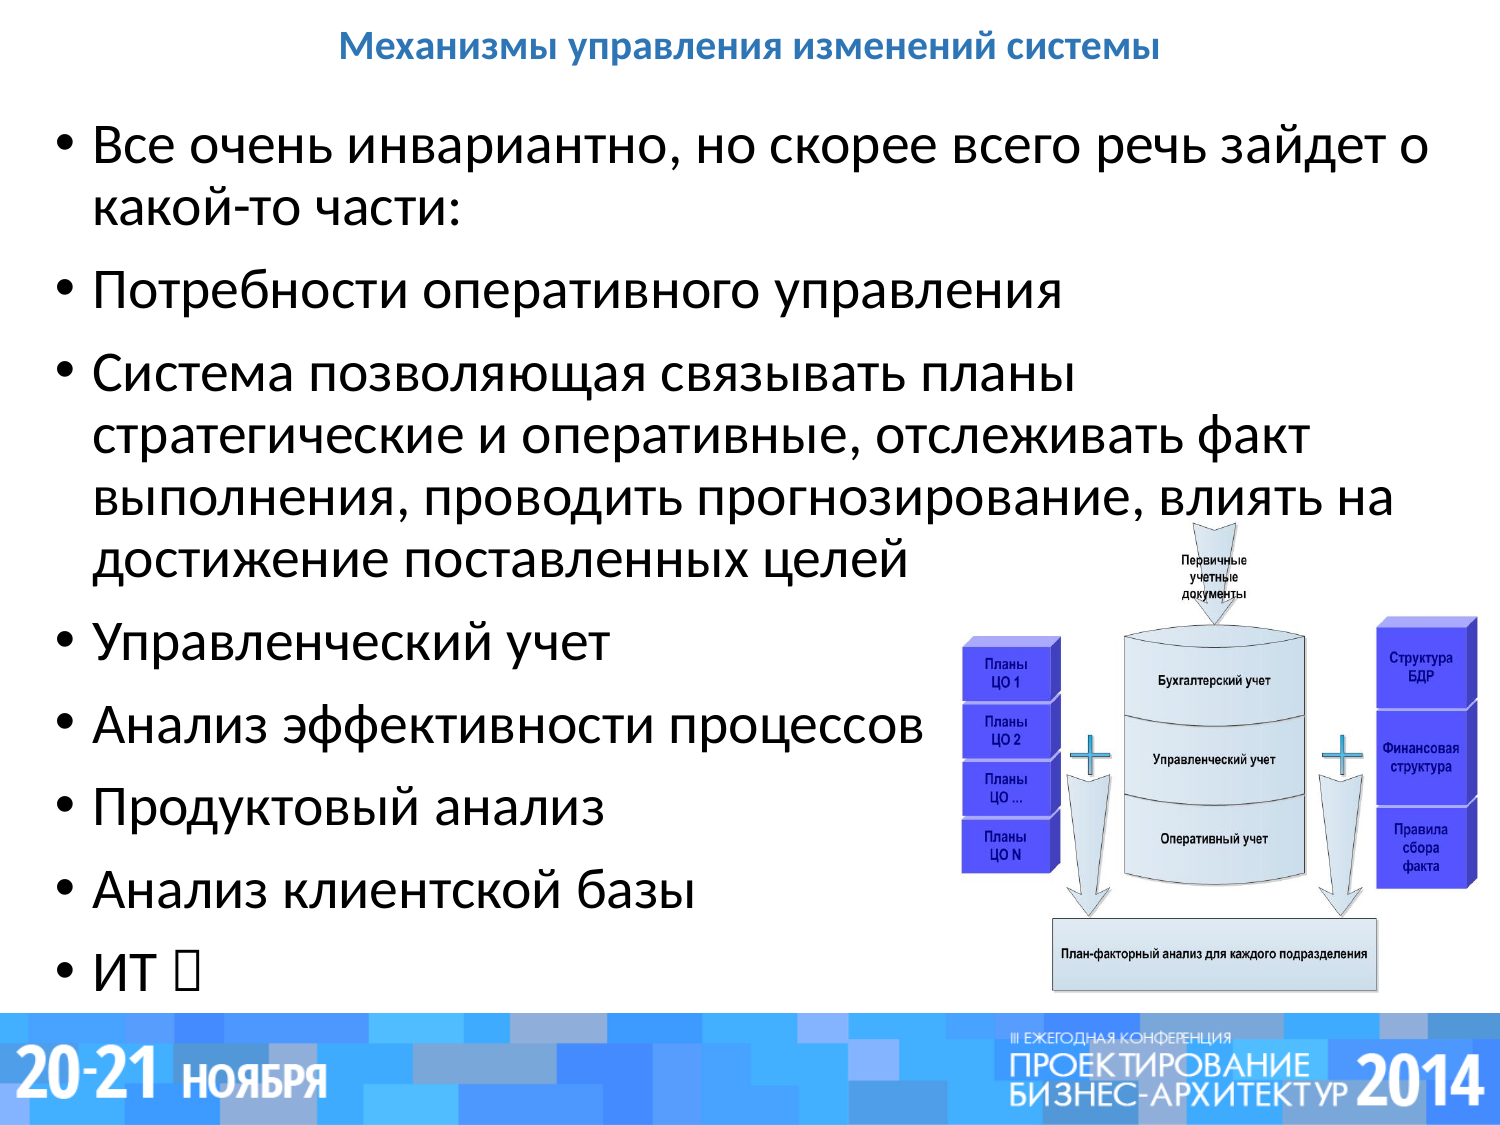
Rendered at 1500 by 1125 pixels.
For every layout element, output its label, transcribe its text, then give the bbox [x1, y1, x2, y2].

picture [0, 1013, 1500, 1125]
title Механизмы управления изменений системы [103, 6, 1397, 89]
list Все очень инвариантно, но скорее всего речь зайдет о какой-то части: Потребности оперативного управления Система позволяющая связывать планы стратегические и оперативные, отслеживать факт выполнения, проводить прогнозирование, влиять на достижение поставленных целей Управленческий учет Анализ эффективности процессов Продуктовый анализ Анализ клиентской базы ИТ  [39, 105, 1465, 1014]
picture [960, 521, 1479, 994]
